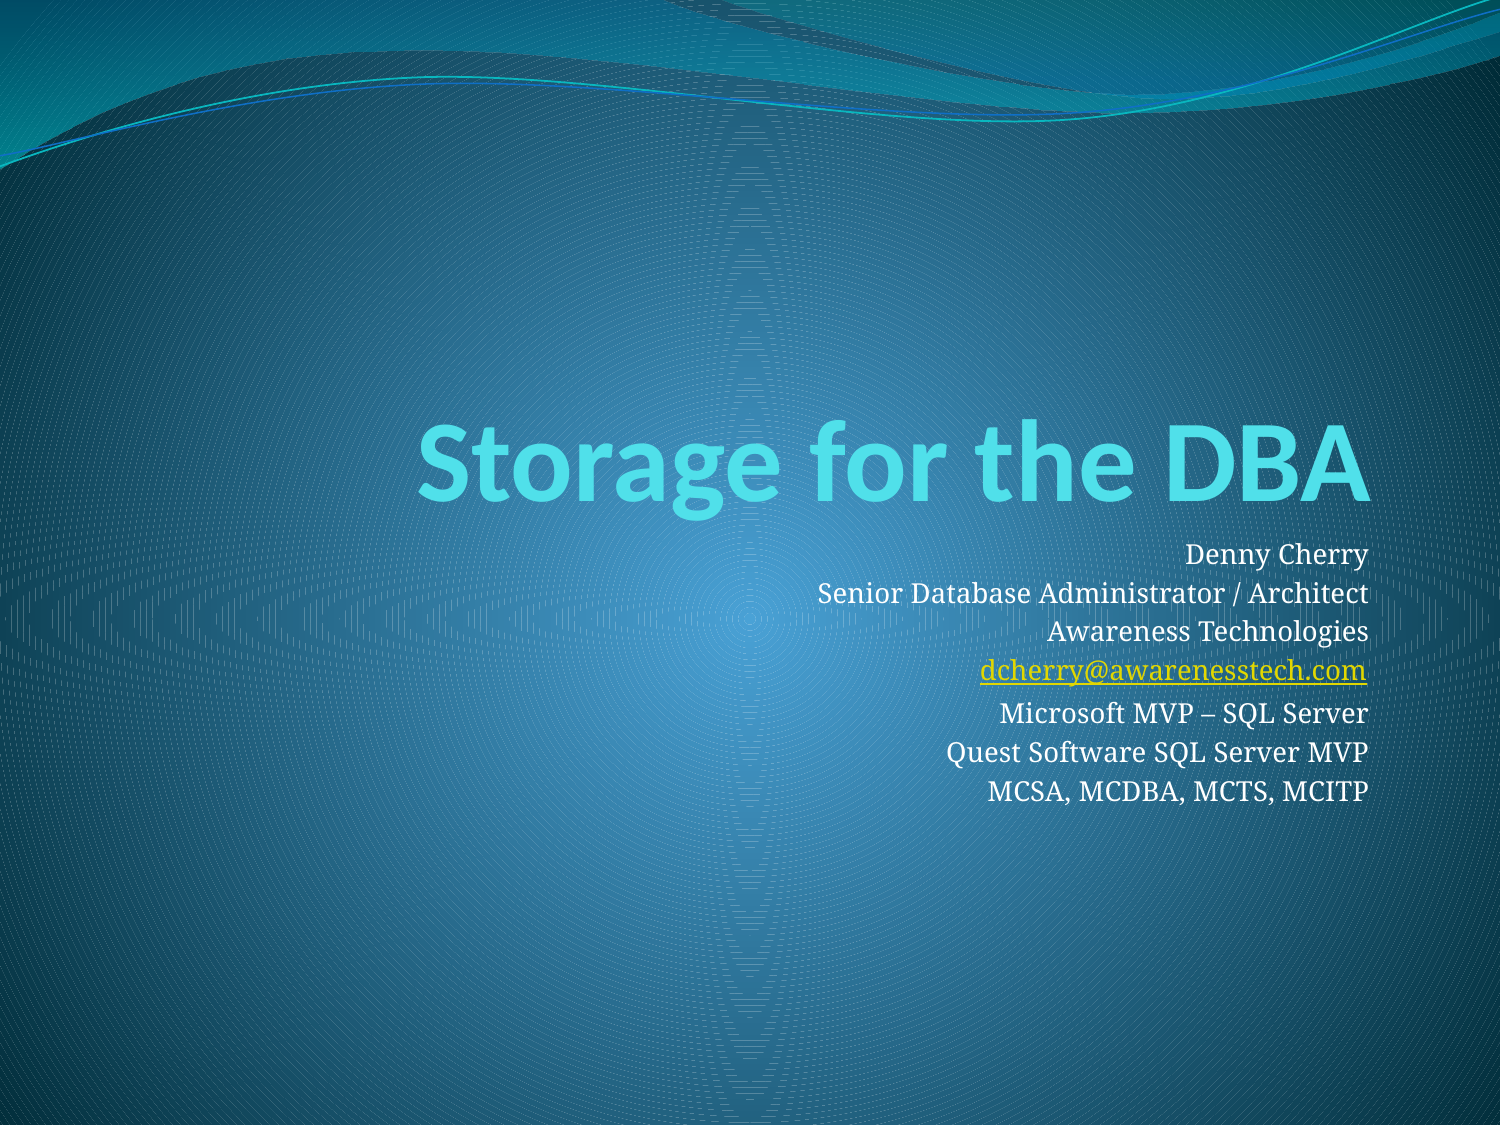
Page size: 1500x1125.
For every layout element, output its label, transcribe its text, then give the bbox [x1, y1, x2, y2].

title Storage for the DBA [87, 224, 1376, 525]
subtitle Denny Cherry Senior Database Administrator / Architect Awareness Technologies dcherry@awarenesstech.com Microsoft MVP – SQL Server Quest Software SQL Server MVP MCSA, MCDBA, MCTS, MCITP [87, 529, 1376, 818]
